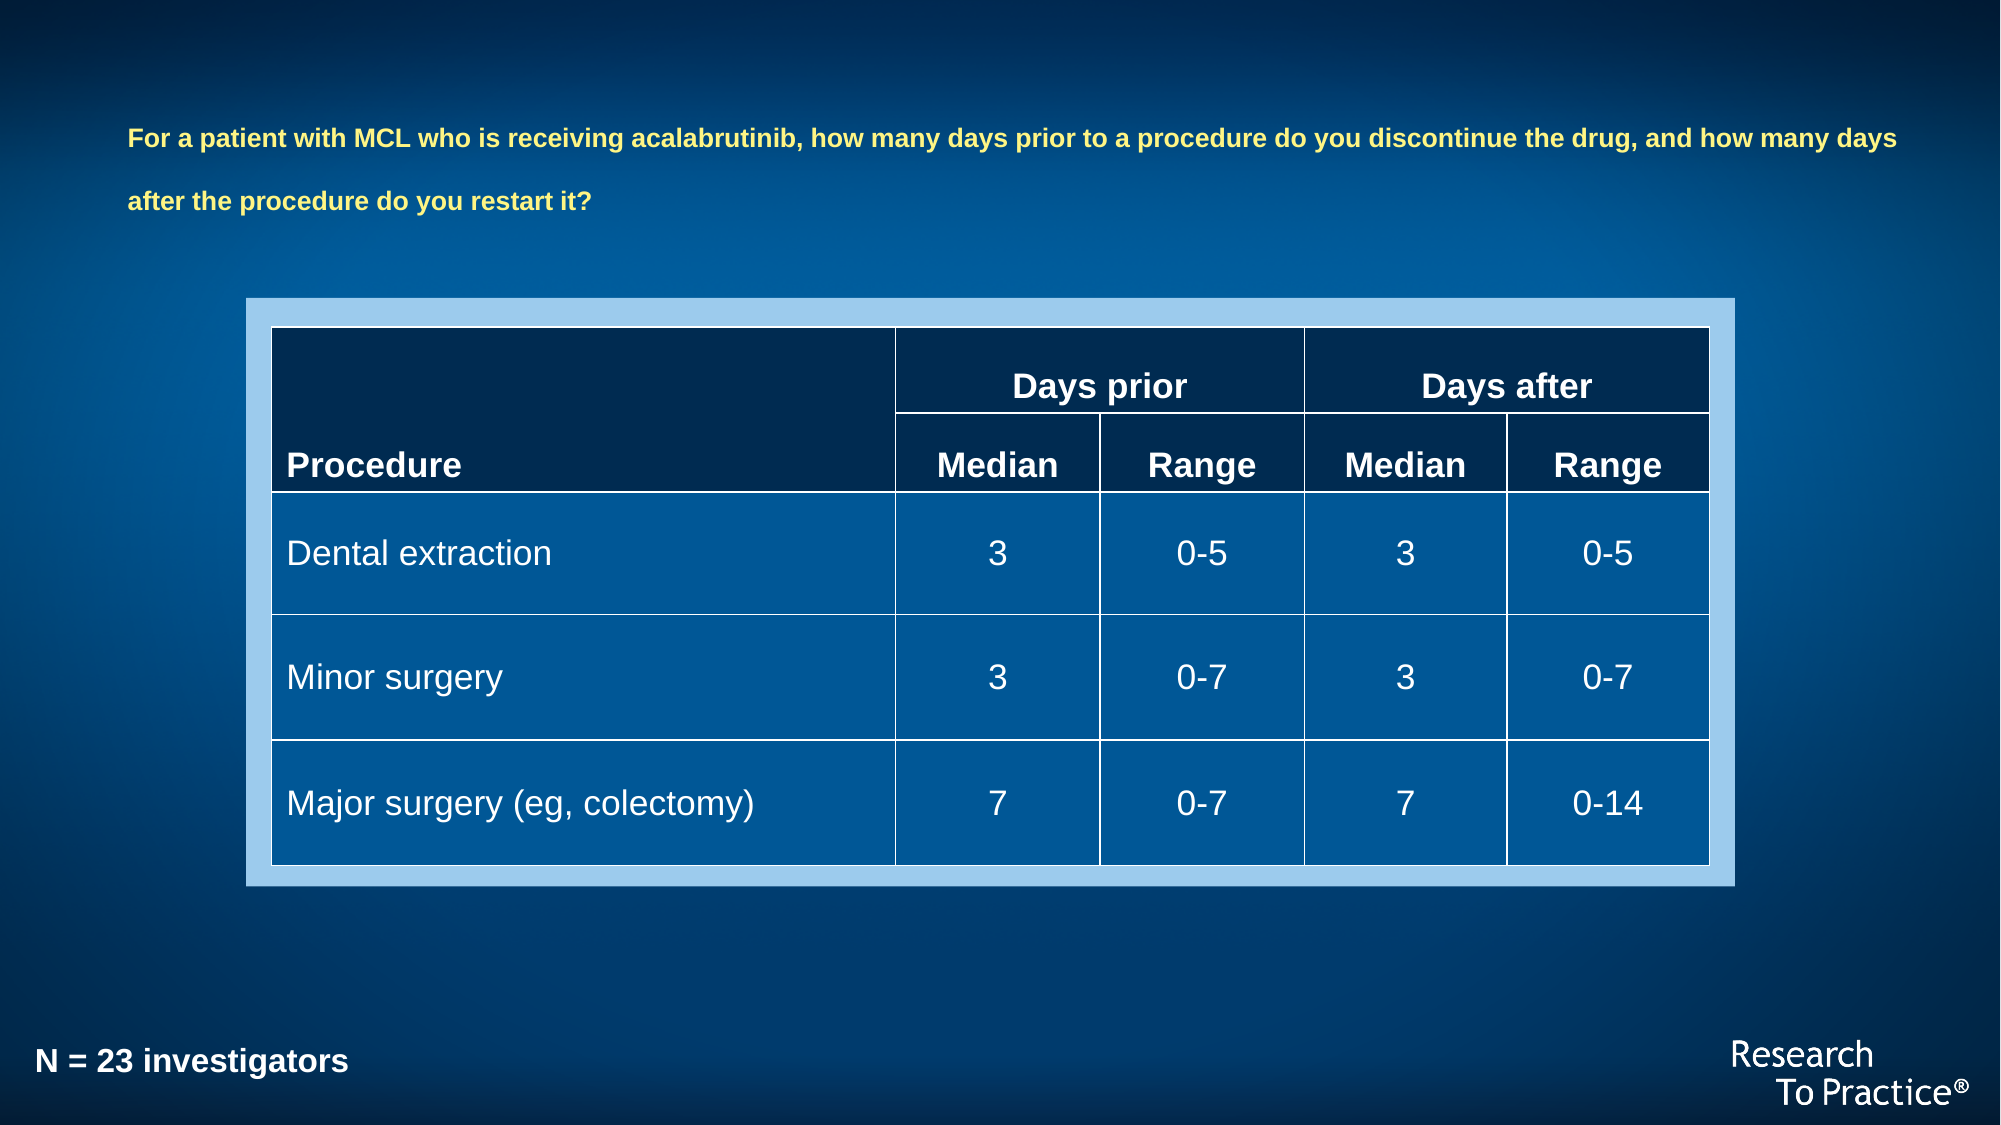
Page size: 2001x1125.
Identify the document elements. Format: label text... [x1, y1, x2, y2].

table_cell 0-5 [1508, 493, 1709, 614]
text_box For a patient with MCL who is receiving acalabrutinib, how many days prior to a procedure do you discontinue the drug, and how many days after the procedure do you restart it? [112, 30, 1932, 276]
table_cell 0-5 [1101, 493, 1304, 614]
table_cell Median [896, 414, 1099, 491]
picture [0, 0, 2001, 1125]
table_cell 3 [896, 493, 1099, 614]
table_cell 0-7 [1508, 615, 1709, 739]
text_box [246, 297, 1735, 887]
table_cell Range [1101, 414, 1304, 491]
table_cell Minor surgery [272, 615, 895, 739]
table_cell 7 [896, 741, 1099, 865]
table_cell 0-7 [1101, 615, 1304, 739]
table_header Days after [1305, 328, 1709, 412]
table_cell Dental extraction [272, 493, 895, 614]
table_cell 0-14 [1508, 741, 1709, 865]
table_cell 3 [1305, 493, 1506, 614]
table_cell 3 [1305, 615, 1506, 739]
table_cell 3 [896, 615, 1099, 739]
table_cell 0-7 [1101, 741, 1304, 865]
text_box N = 23 investigators [19, 999, 1295, 1125]
table_header Days prior [896, 328, 1304, 412]
table_header Procedure [272, 328, 895, 491]
table_cell Median [1305, 414, 1506, 491]
table_cell Major surgery (eg, colectomy) [272, 741, 895, 865]
table_cell Range [1508, 414, 1709, 491]
table_cell 7 [1305, 741, 1506, 865]
